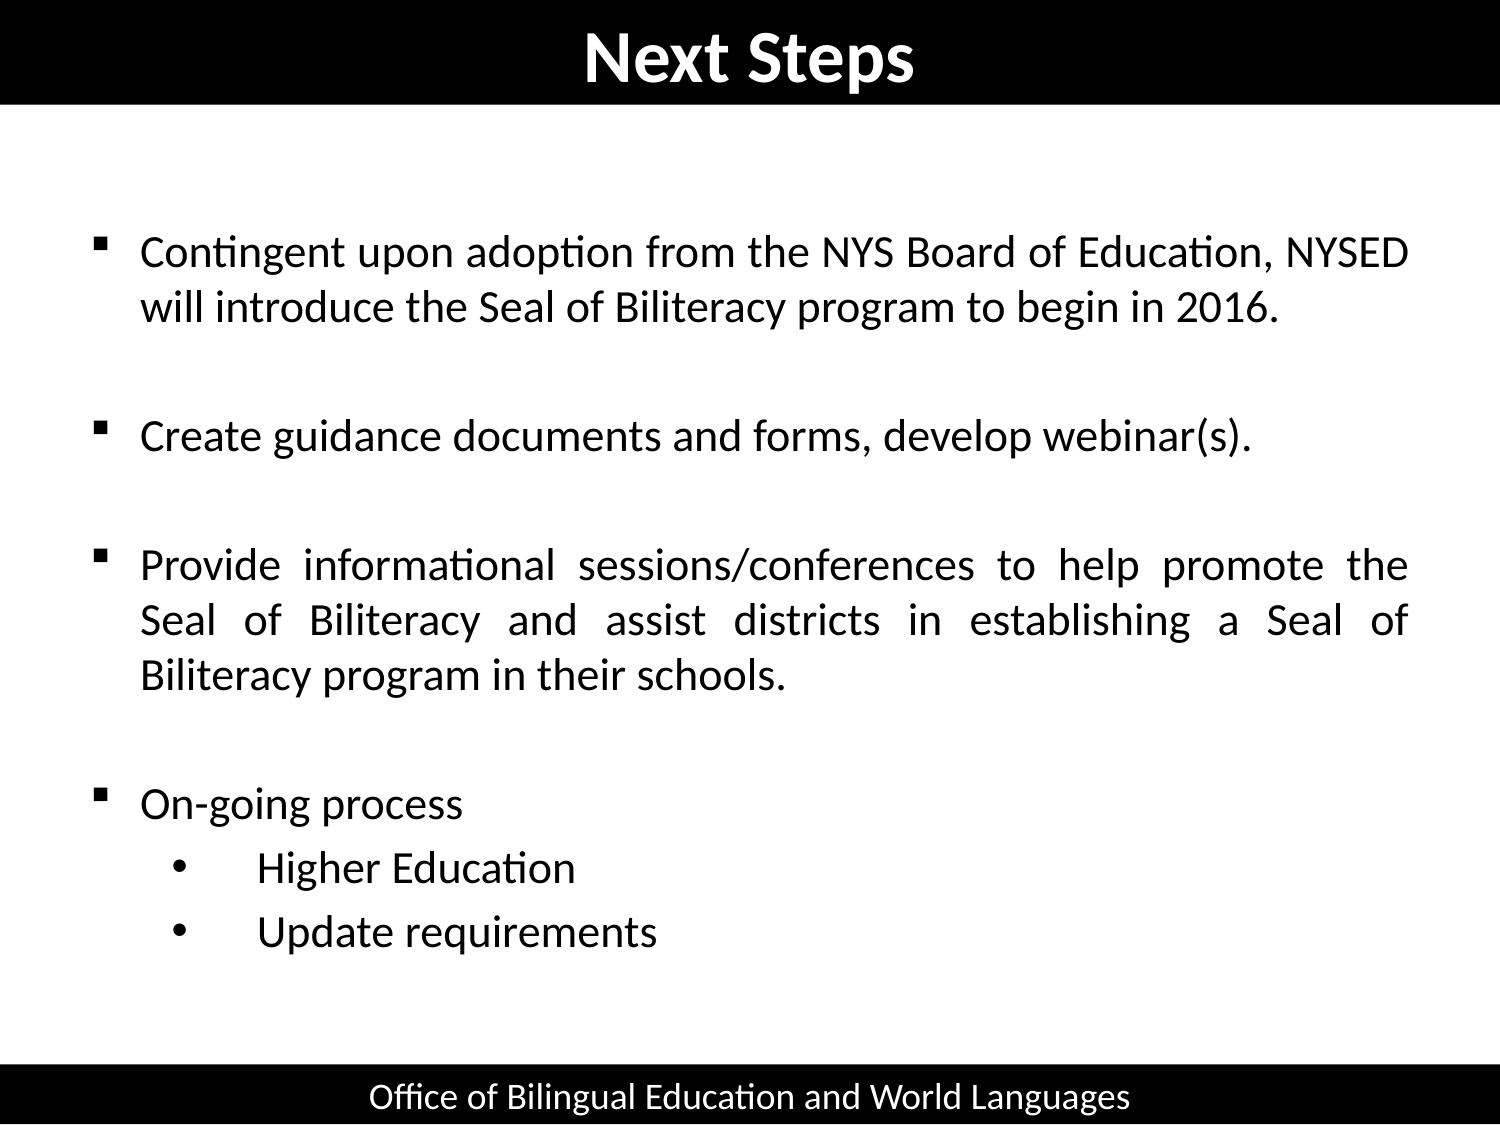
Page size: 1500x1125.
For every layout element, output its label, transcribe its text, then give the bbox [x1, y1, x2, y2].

text_box Next Steps [0, 0, 1500, 105]
text_box Office of Bilingual Education and World Languages [0, 1064, 1500, 1125]
list Contingent upon adoption from the NYS Board of Education, NYSED will introduce the Seal of Biliteracy program to begin in 2016. Create guidance documents and forms, develop webinar(s). Provide informational sessions/conferences to help promote the Seal of Biliteracy and assist districts in establishing a Seal of Biliteracy program in their schools. On-going process Higher Education Update requirements [75, 149, 1425, 1025]
